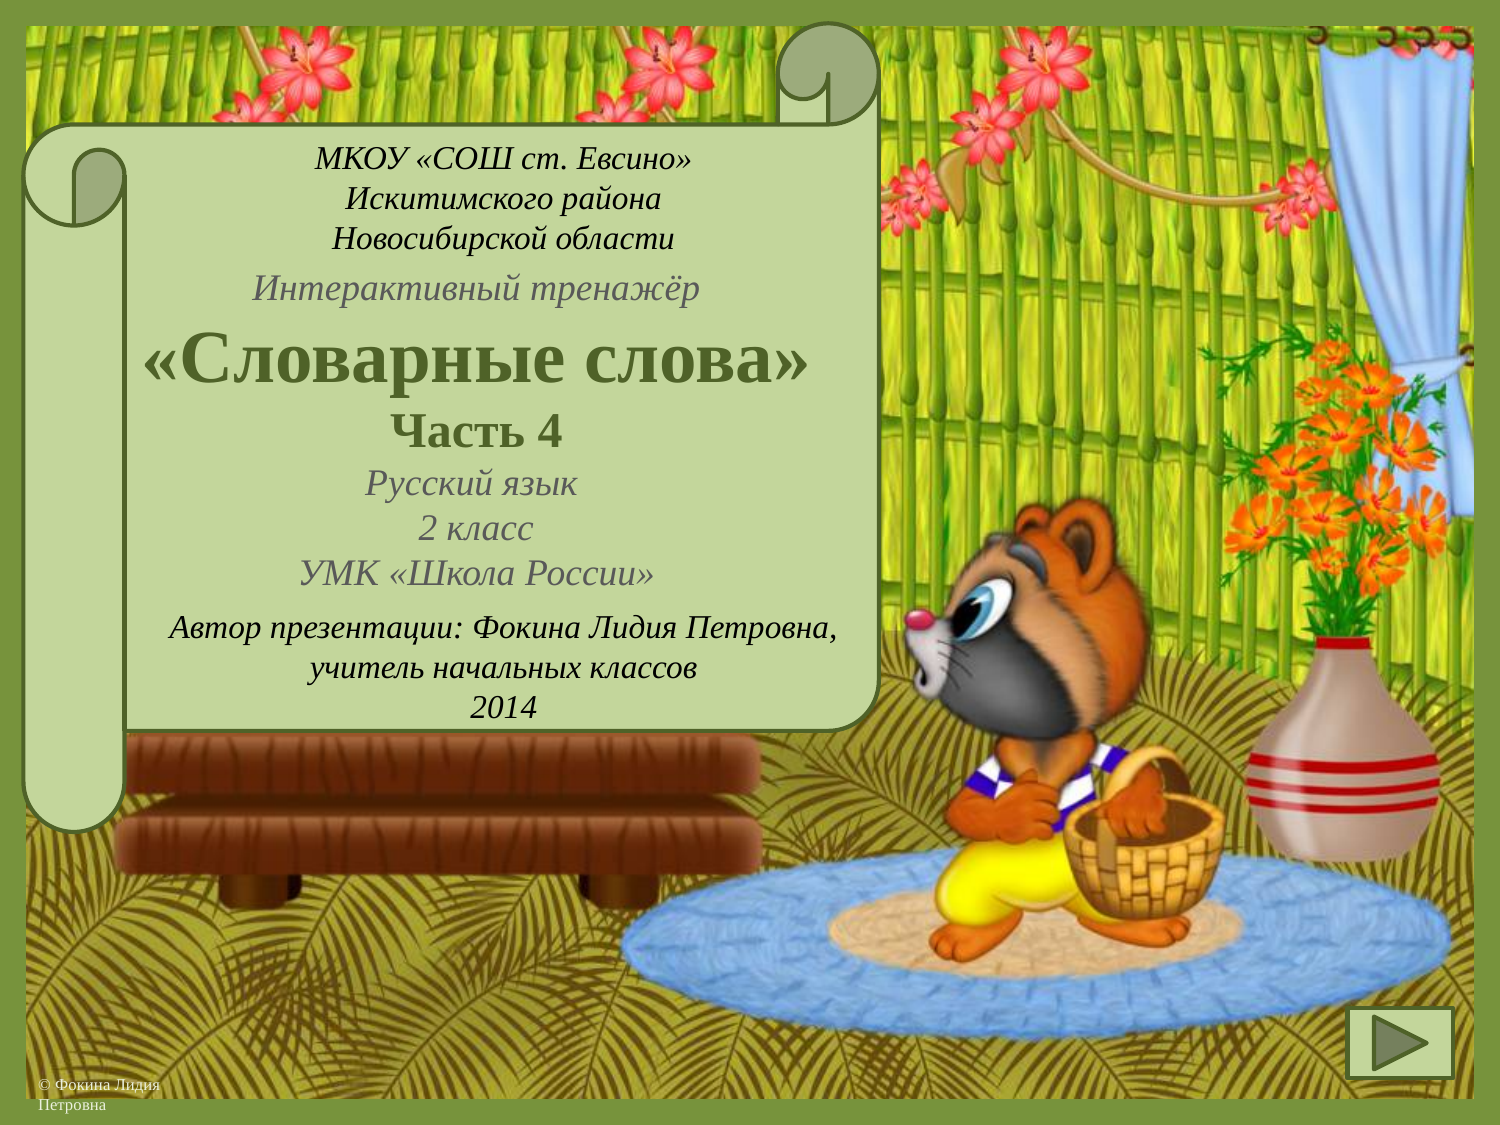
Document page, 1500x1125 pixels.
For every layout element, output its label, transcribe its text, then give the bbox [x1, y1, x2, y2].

text_box Интерактивный тренажёр «Словарные слова» Часть 4 Русский язык 2 класс УМК «Школа России» [21, 21, 881, 835]
picture [26, 26, 804, 151]
text_box [1345, 1006, 1455, 1080]
picture [26, 26, 1474, 1099]
text_box Автор презентации: Фокина Лидия Петровна, учитель начальных классов 2014 [128, 597, 879, 733]
text_box МКОУ «СОШ ст. Евсино» Искитимского района Новосибирской области [128, 128, 879, 264]
